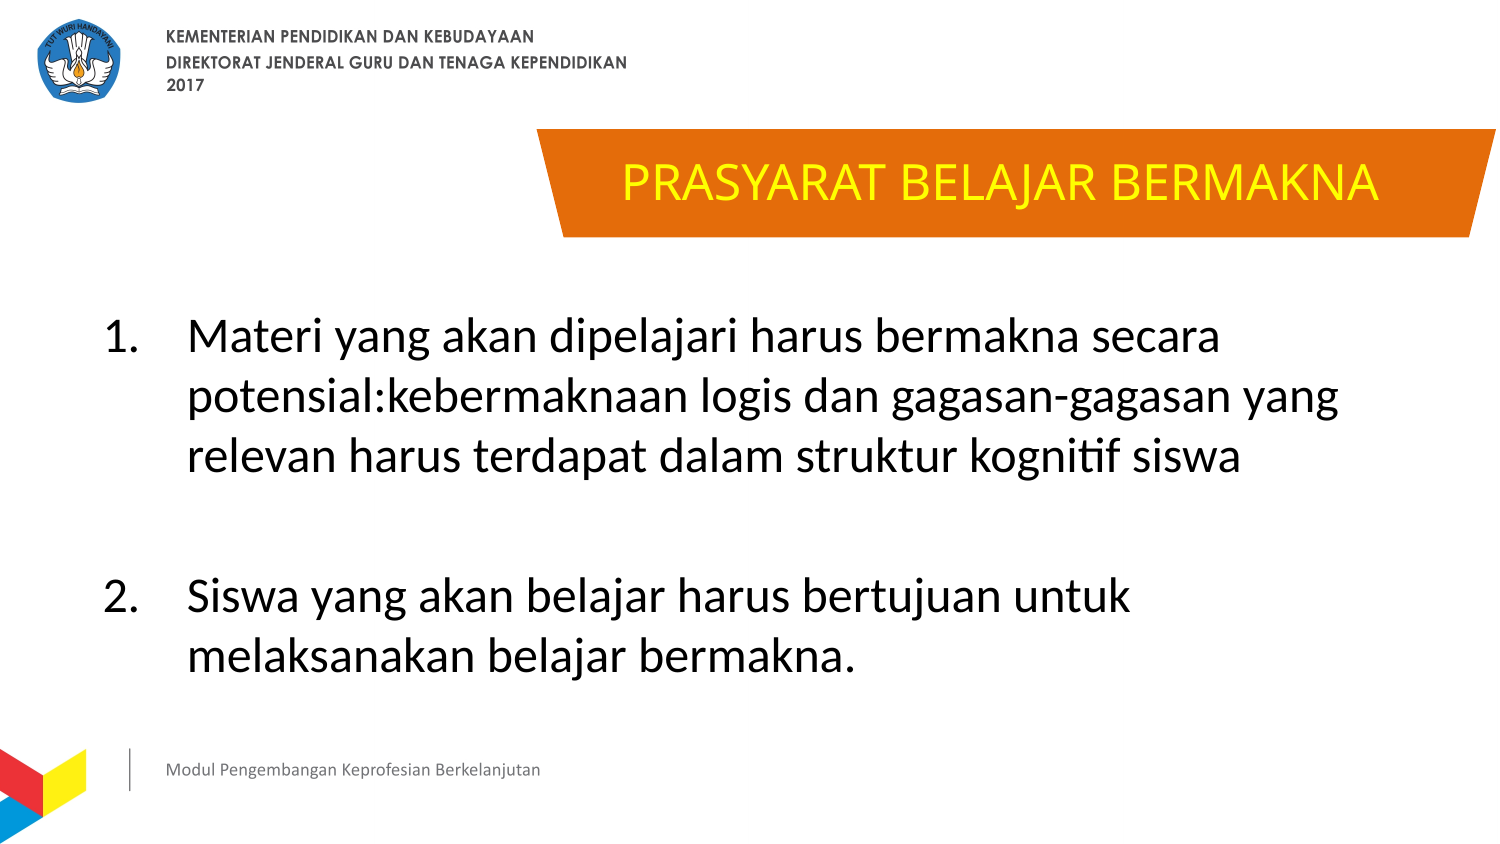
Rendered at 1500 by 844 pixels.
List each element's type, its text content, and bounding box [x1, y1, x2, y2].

picture [0, 0, 1498, 844]
text_box Materi yang akan dipelajari harus bermakna secara potensial:kebermaknaan logis dan gagasan-gagasan yang relevan harus terdapat dalam struktur kognitif siswa Siswa yang akan belajar harus bertujuan untuk melaksanakan belajar bermakna. [87, 295, 1373, 709]
text_box [560, 233, 1473, 240]
text_box PRASYARAT BELAJAR BERMAKNA [500, 129, 1500, 233]
